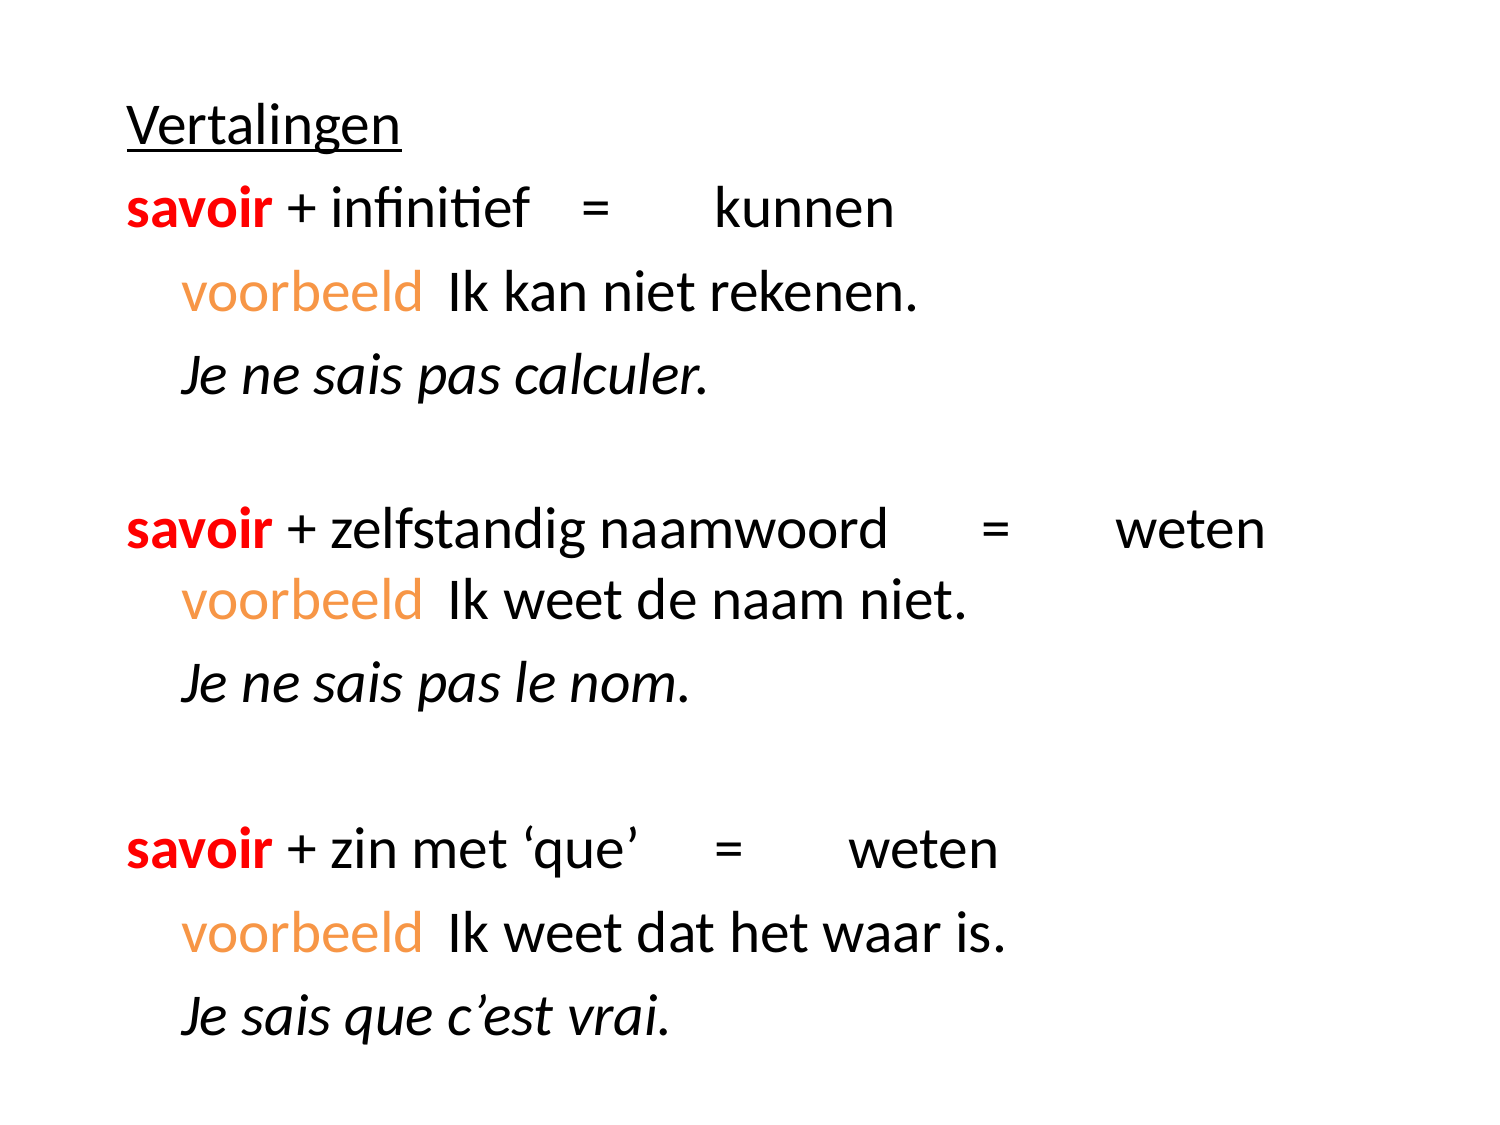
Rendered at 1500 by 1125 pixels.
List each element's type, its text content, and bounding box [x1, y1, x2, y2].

text_box Vertalingen savoir + infinitief = kunnen voorbeeld Ik kan niet rekenen. Je ne sais pas calculer. savoir + zelfstandig naamwoord = weten voorbeeld Ik weet de naam niet. Je ne sais pas le nom. savoir + zin met ‘que’ = weten voorbeeld Ik weet dat het waar is. Je sais que c’est vrai. [112, 78, 1424, 1059]
